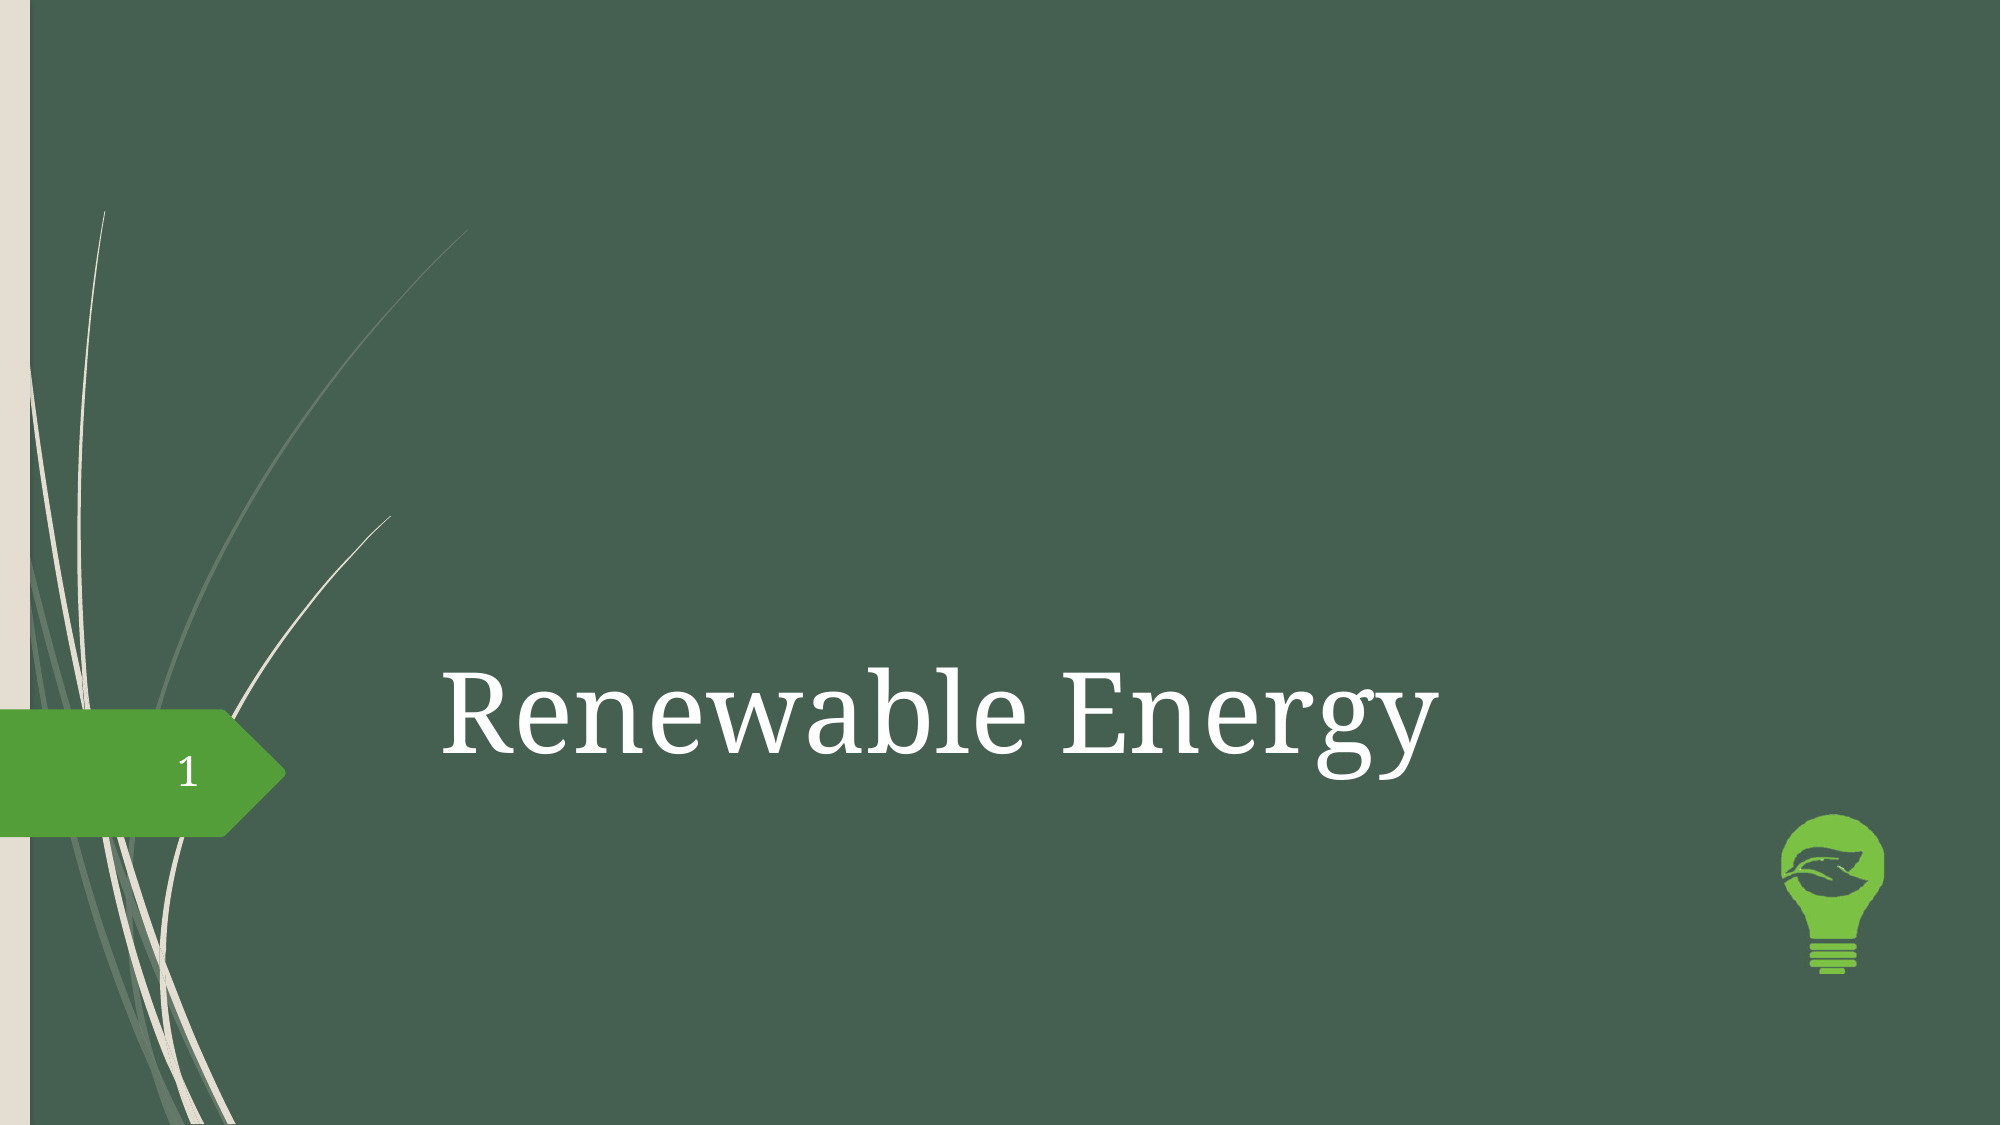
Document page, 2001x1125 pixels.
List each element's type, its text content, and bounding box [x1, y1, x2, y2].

slide_number 1 [87, 743, 216, 803]
title Renewable Energy [424, 412, 1888, 784]
picture [1777, 810, 1888, 977]
